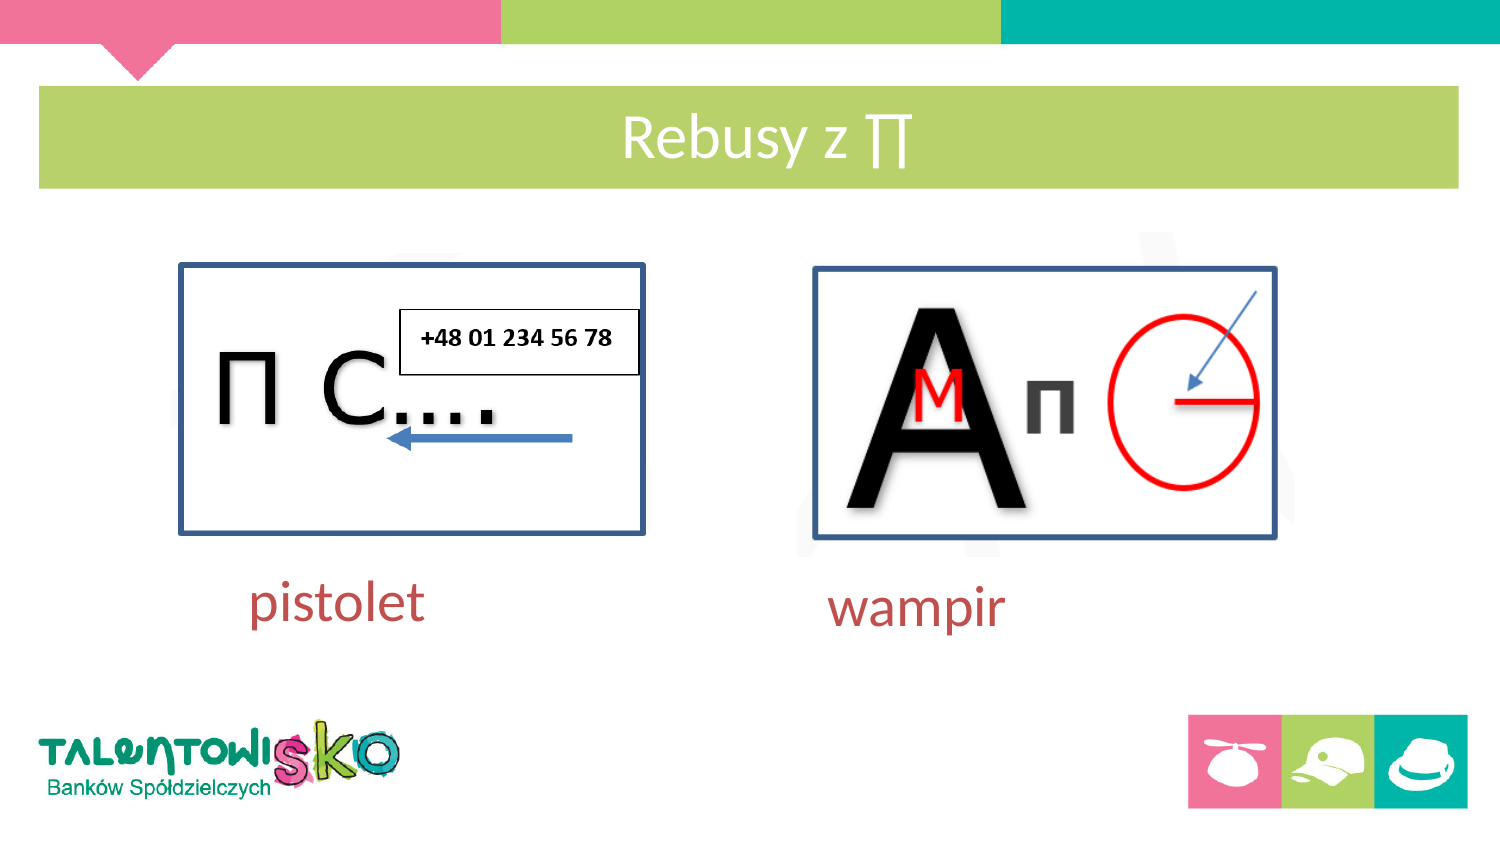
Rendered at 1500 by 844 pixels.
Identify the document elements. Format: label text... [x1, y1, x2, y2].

picture [0, 0, 1500, 844]
text_box pistolet [234, 556, 561, 641]
text_box wampir [812, 566, 1140, 646]
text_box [38, 85, 1459, 189]
